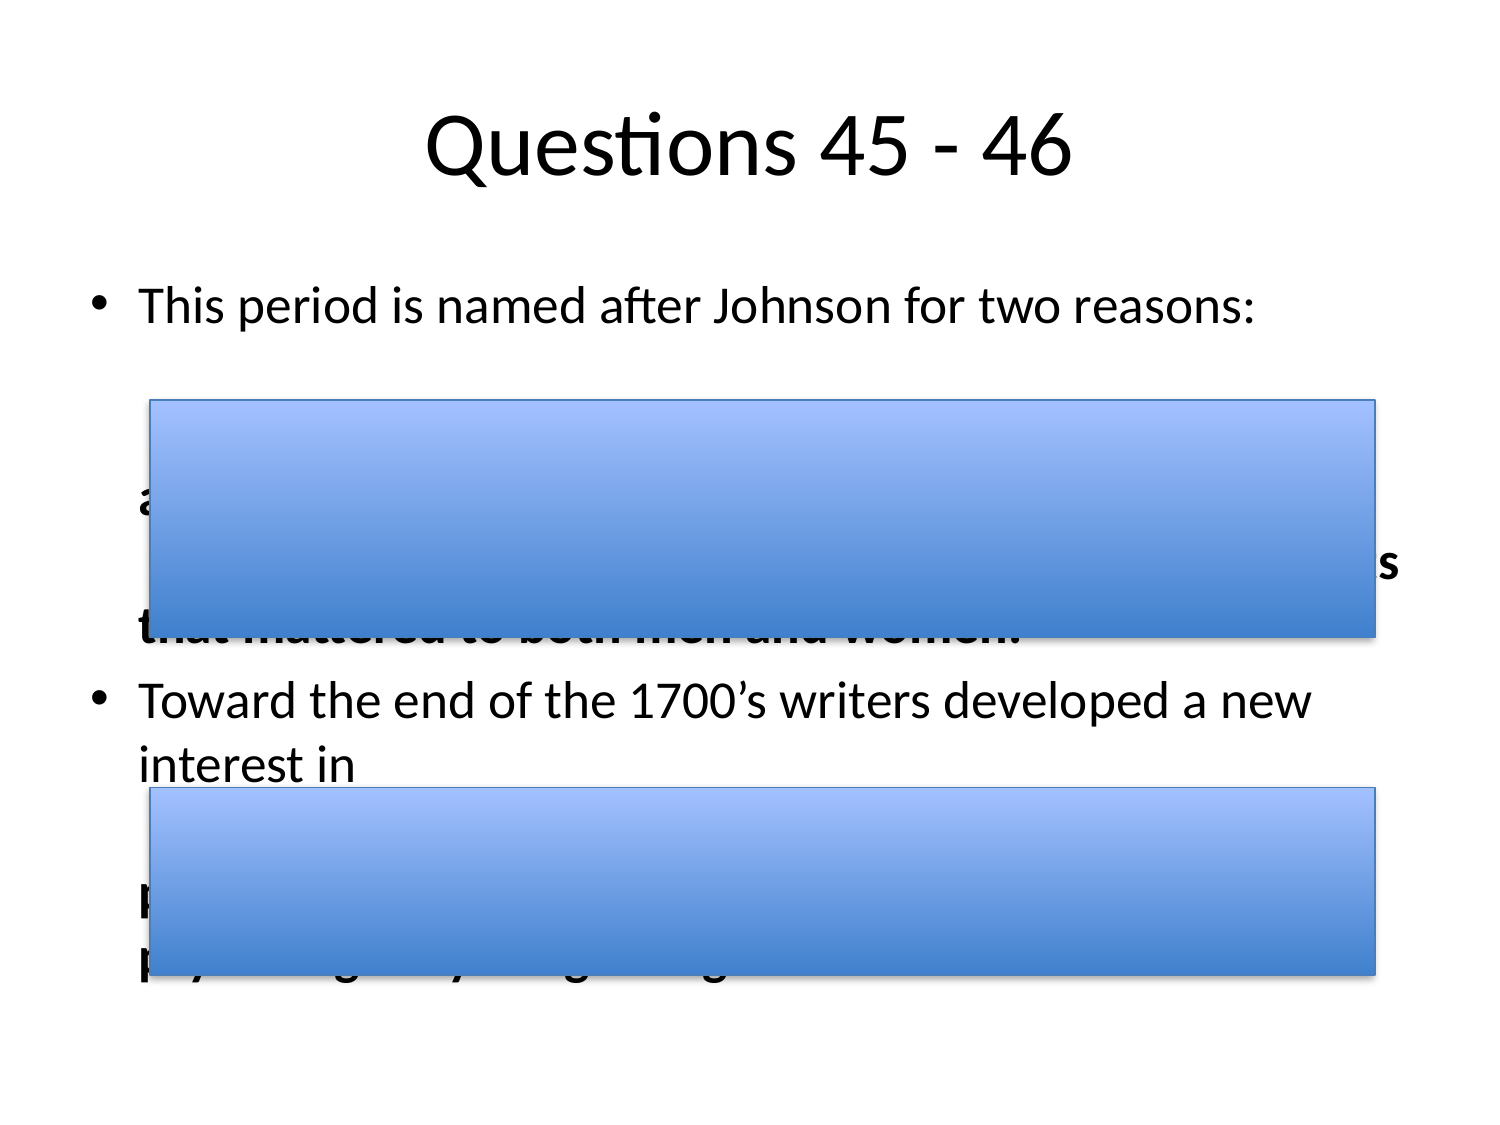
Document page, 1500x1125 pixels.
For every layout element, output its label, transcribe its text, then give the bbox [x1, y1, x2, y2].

text_box [149, 399, 1376, 638]
text_box [149, 787, 1376, 976]
title Questions 45 - 46 [75, 45, 1425, 233]
list This period is named after Johnson for two reasons: 1. Very skilled (spoke with authority) in all genres. 2. Wrote about subjects that mattered to both men and women. Toward the end of the 1700’s writers developed a new interest in effect of the natural landscape on the human psyche psychology. How nature affects us psychologically. Beginning of the Romantics. [75, 262, 1425, 1005]
